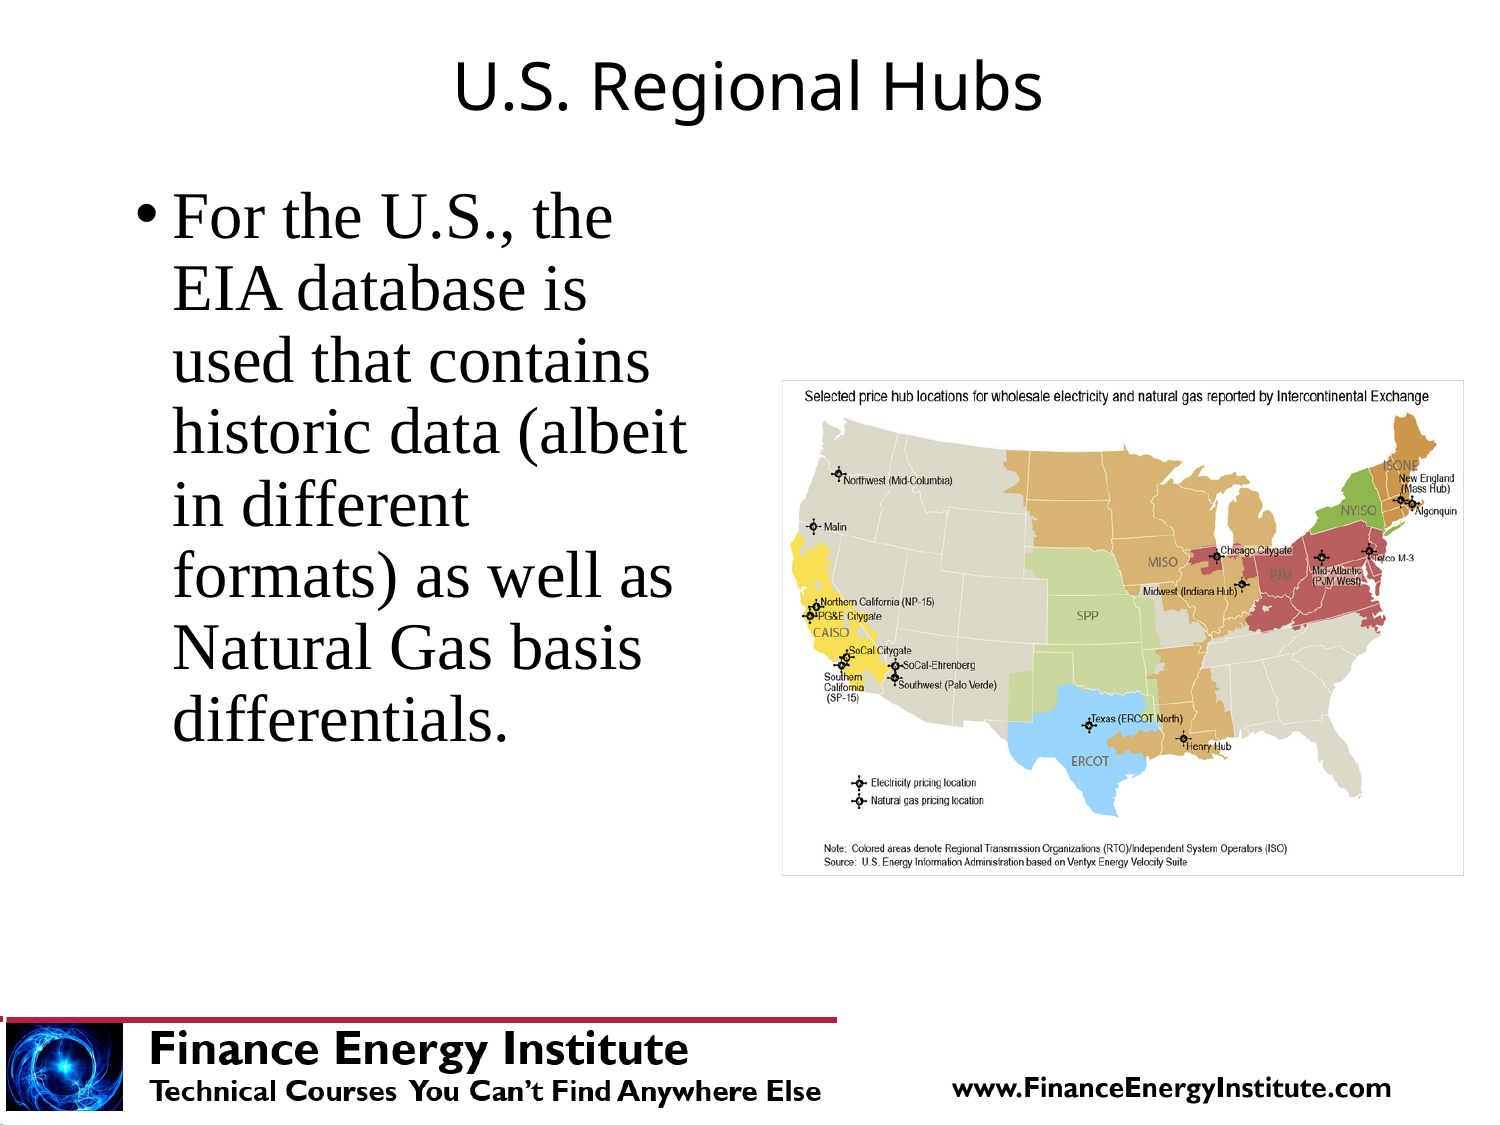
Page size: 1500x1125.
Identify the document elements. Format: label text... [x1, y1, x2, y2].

list For the U.S., the EIA database is used that contains historic data (albeit in different formats) as well as Natural Gas basis differentials. [120, 173, 721, 890]
picture [0, 1006, 837, 1125]
picture [947, 1071, 1400, 1108]
title U.S. Regional Hubs [120, 32, 1378, 146]
picture [774, 375, 1467, 890]
